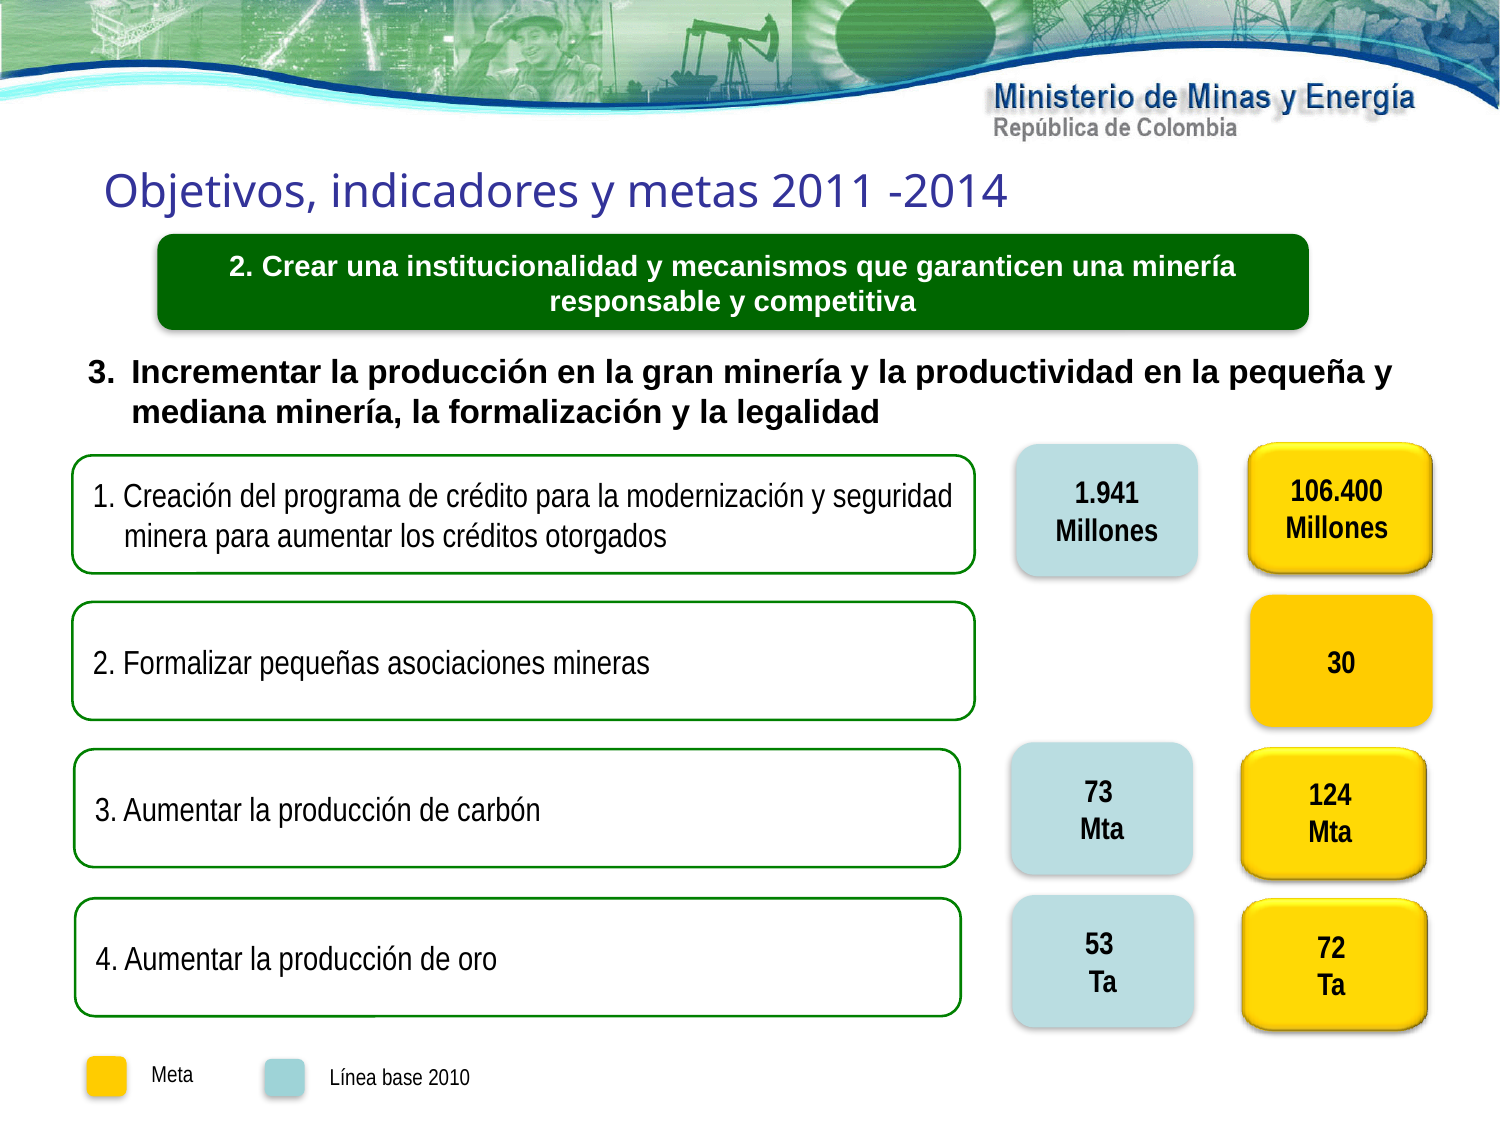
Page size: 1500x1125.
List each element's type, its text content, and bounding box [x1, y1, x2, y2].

text_box 2. Crear una institucionalidad y mecanismos que garanticen una minería responsable y competitiva [157, 233, 1309, 330]
text_box 73 Mta [1011, 742, 1193, 875]
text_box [1230, 742, 1438, 891]
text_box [1231, 893, 1439, 1042]
text_box 3. Incrementar la producción en la gran minería y la productividad en la pequeña y mediana minería, la formalización y la legalidad [73, 342, 1441, 438]
text_box 4. Aumentar la producción de oro [75, 898, 961, 1017]
text_box 53 Ta [1012, 895, 1194, 1028]
text_box 30 [1250, 594, 1433, 727]
text_box 2. Formalizar pequeñas asociaciones mineras [72, 601, 975, 720]
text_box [1237, 436, 1445, 585]
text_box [264, 1054, 486, 1099]
text_box Objetivos, indicadores y metas 2011 -2014 [88, 144, 1446, 225]
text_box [86, 1051, 215, 1097]
text_box 1.941 Millones [1016, 444, 1198, 577]
text_box 3. Aumentar la producción de carbón [74, 749, 960, 868]
text_box 1. Creación del programa de crédito para la modernización y seguridad minera para aumentar los créditos otorgados [72, 455, 975, 574]
picture [0, 0, 1500, 1125]
